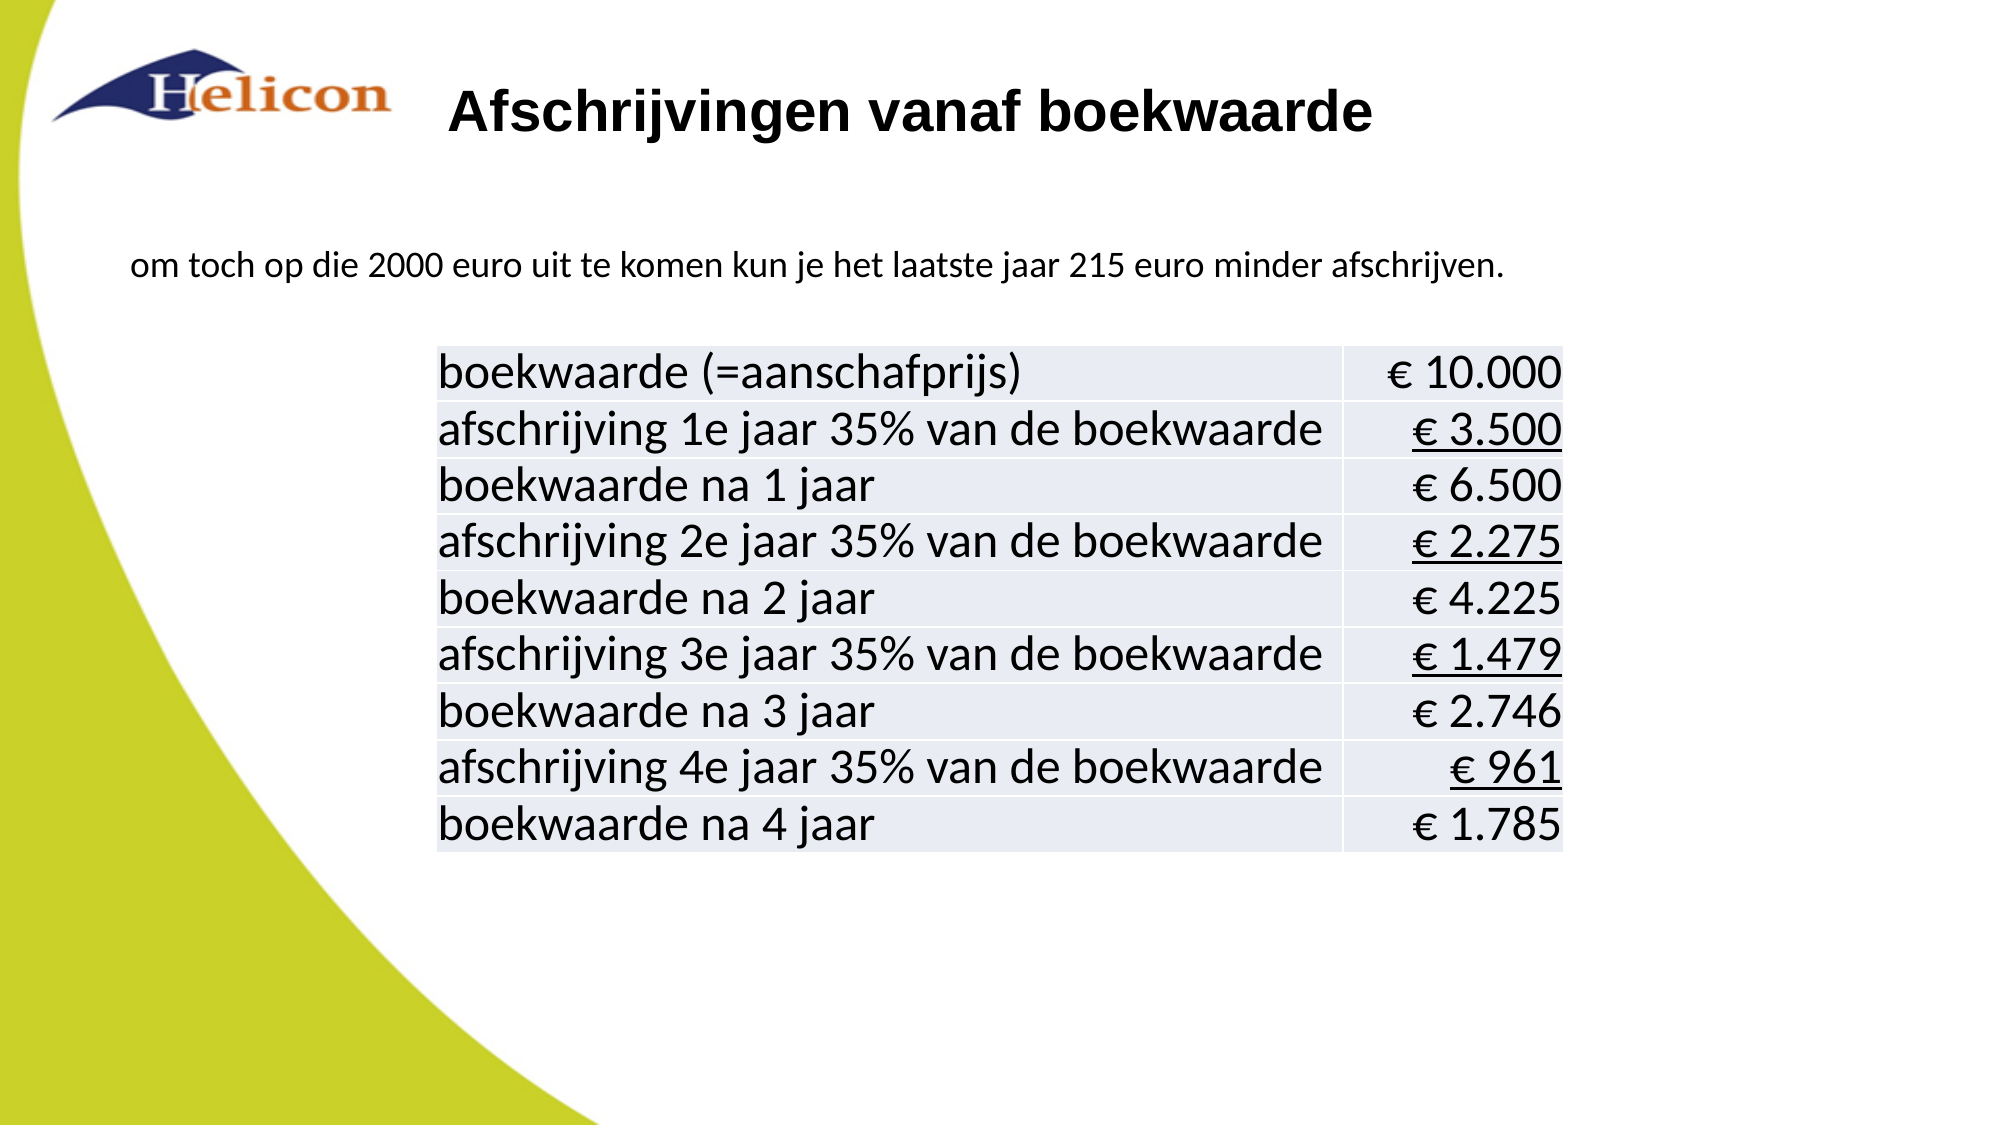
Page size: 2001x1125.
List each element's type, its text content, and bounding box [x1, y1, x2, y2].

table_cell boekwaarde na 4 jaar [437, 797, 1342, 852]
text_box om toch op die 2000 euro uit te komen kun je het laatste jaar 215 euro minder afschrijven. [115, 232, 1549, 293]
table_cell € 1.785 [1344, 797, 1563, 852]
table_cell boekwaarde na 3 jaar [437, 684, 1342, 739]
table_cell € 2.746 [1344, 684, 1563, 739]
table_cell € 961 [1344, 741, 1563, 795]
table_cell € 3.500 [1344, 402, 1563, 457]
table_cell afschrijving 2e jaar 35% van de boekwaarde [437, 515, 1342, 570]
table_cell afschrijving 1e jaar 35% van de boekwaarde [437, 402, 1342, 457]
table_cell € 2.275 [1344, 515, 1563, 570]
table_header boekwaarde (=aanschafprijs) [437, 346, 1342, 400]
table_cell € 6.500 [1344, 459, 1563, 513]
table_cell € 4.225 [1344, 571, 1563, 626]
title Afschrijvingen vanaf boekwaarde [432, 54, 1887, 161]
table_cell afschrijving 4e jaar 35% van de boekwaarde [437, 741, 1342, 795]
table_cell boekwaarde na 1 jaar [437, 459, 1342, 513]
table_cell € 1.479 [1344, 628, 1563, 682]
table_header € 10.000 [1344, 346, 1563, 400]
table_cell afschrijving 3e jaar 35% van de boekwaarde [437, 628, 1342, 682]
picture [0, 0, 2000, 1125]
table_cell boekwaarde na 2 jaar [437, 571, 1342, 626]
